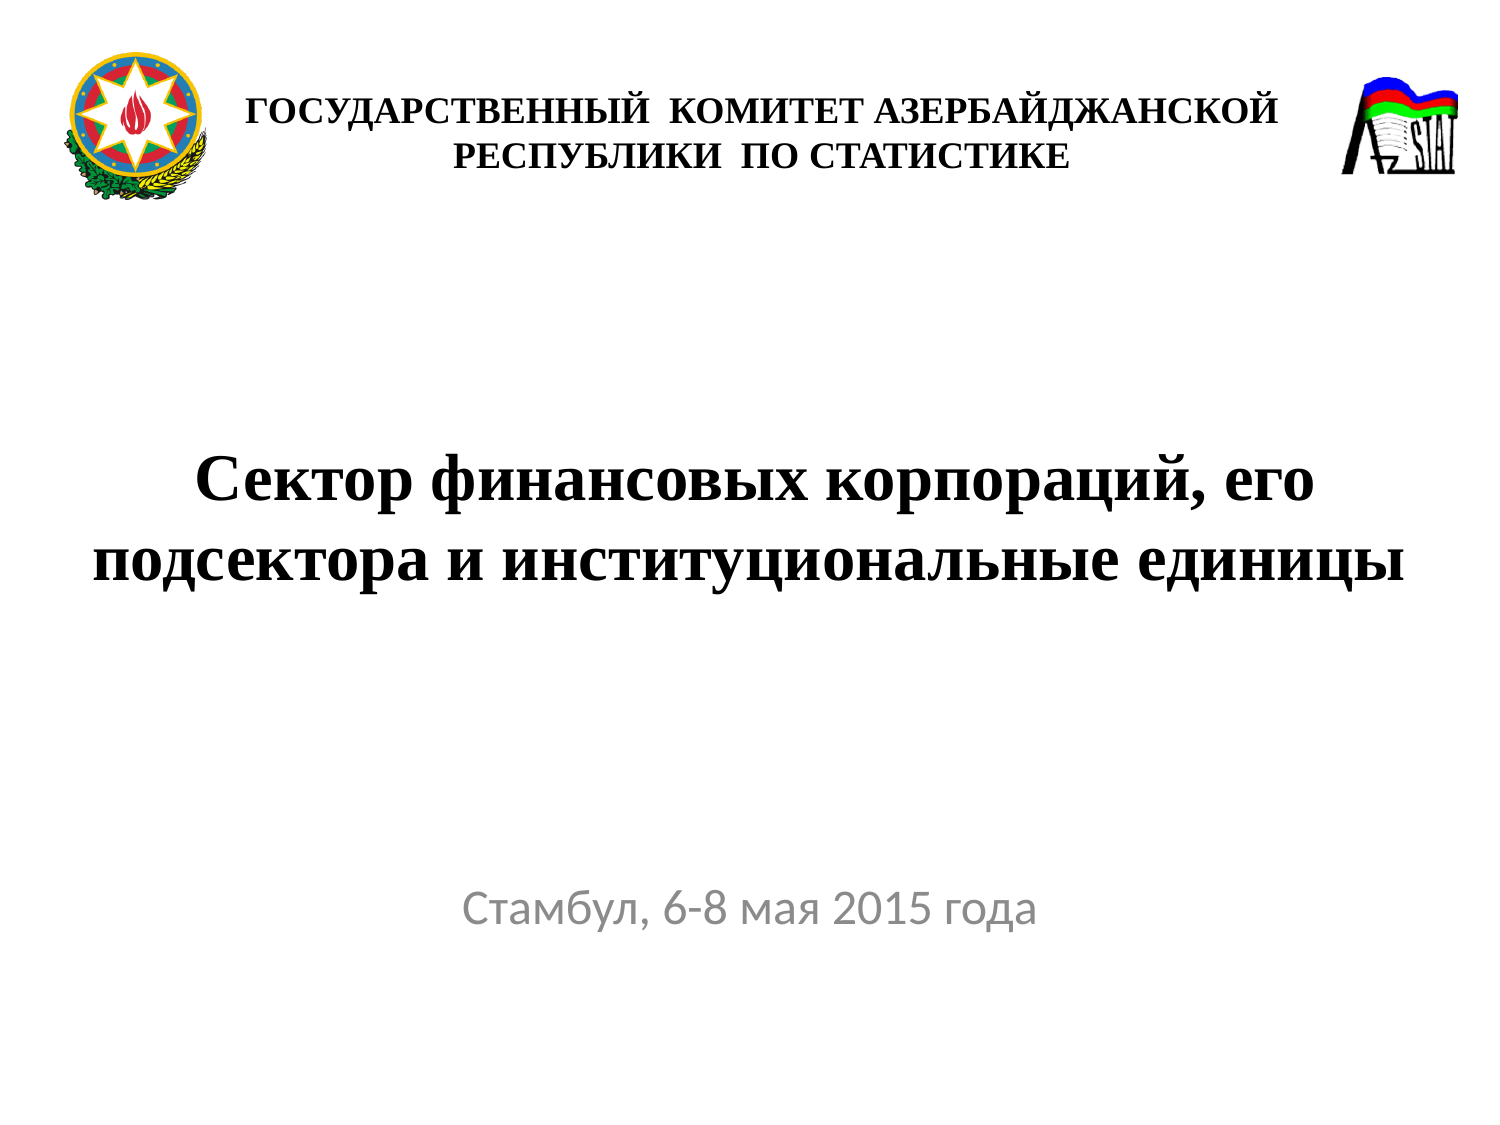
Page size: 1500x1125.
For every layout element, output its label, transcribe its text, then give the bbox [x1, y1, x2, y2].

text_box Сектор финансовых корпораций, его подсектора и институциональные единицы [41, 426, 1459, 601]
text_box ГОСУДАРСТВЕННЫЙ КОМИТЕТ АЗЕРБАЙДЖАНСКОЙ РЕСПУБЛИКИ ПО СТАТИСТИКЕ [222, 78, 1302, 184]
picture [1333, 71, 1474, 188]
subtitle Стамбул, 6-8 мая 2015 года [225, 867, 1275, 925]
picture [64, 52, 207, 200]
